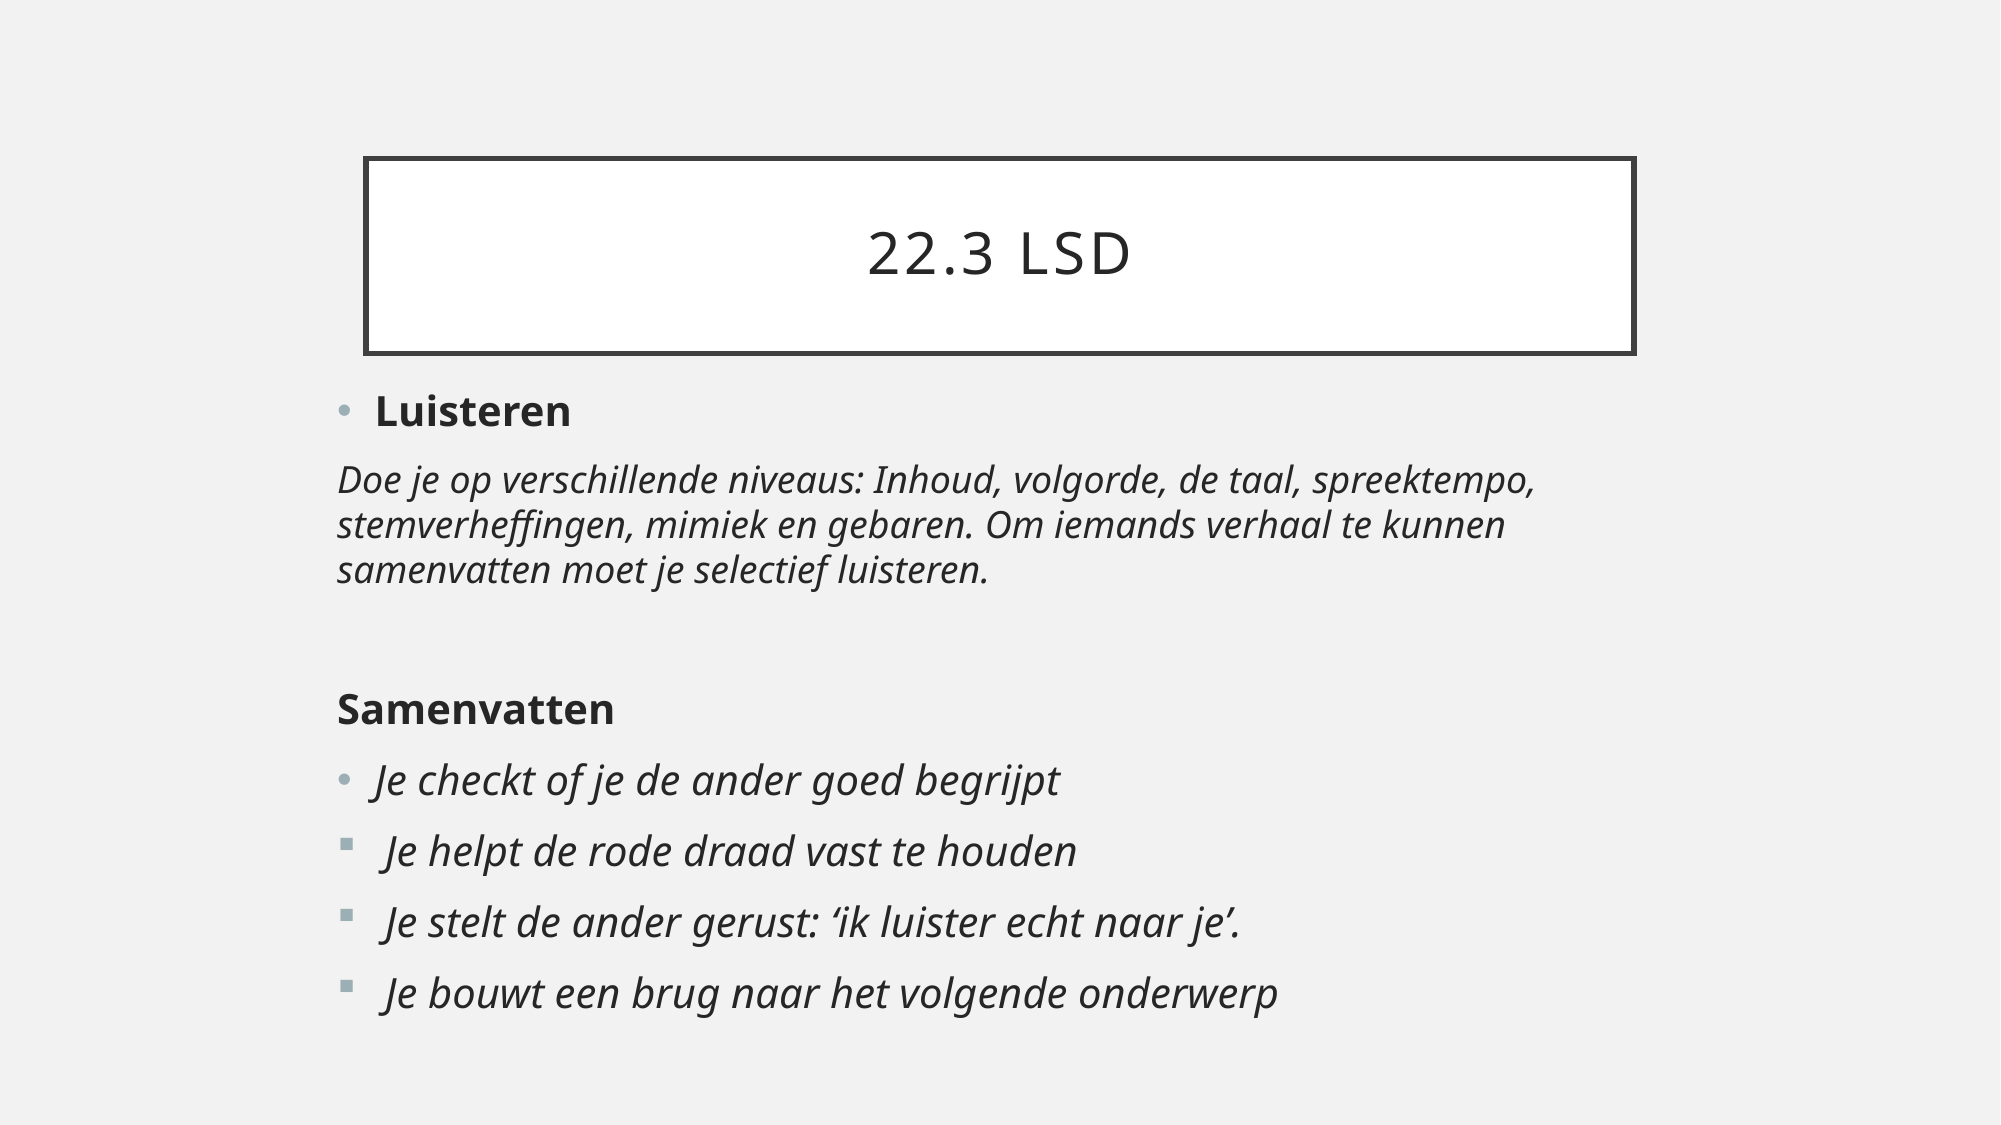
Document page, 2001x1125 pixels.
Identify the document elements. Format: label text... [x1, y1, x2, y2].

title 22.3 LSD [363, 156, 1637, 356]
list Luisteren Doe je op verschillende niveaus: Inhoud, volgorde, de taal, spreektempo, stemverheffingen, mimiek en gebaren. Om iemands verhaal te kunnen samenvatten moet je selectief luisteren. Samenvatten Je checkt of je de ander goed begrijpt Je helpt de rode draad vast te houden Je stelt de ander gerust: ‘ik luister echt naar je’. Je bouwt een brug naar het volgende onderwerp [322, 377, 1678, 1049]
